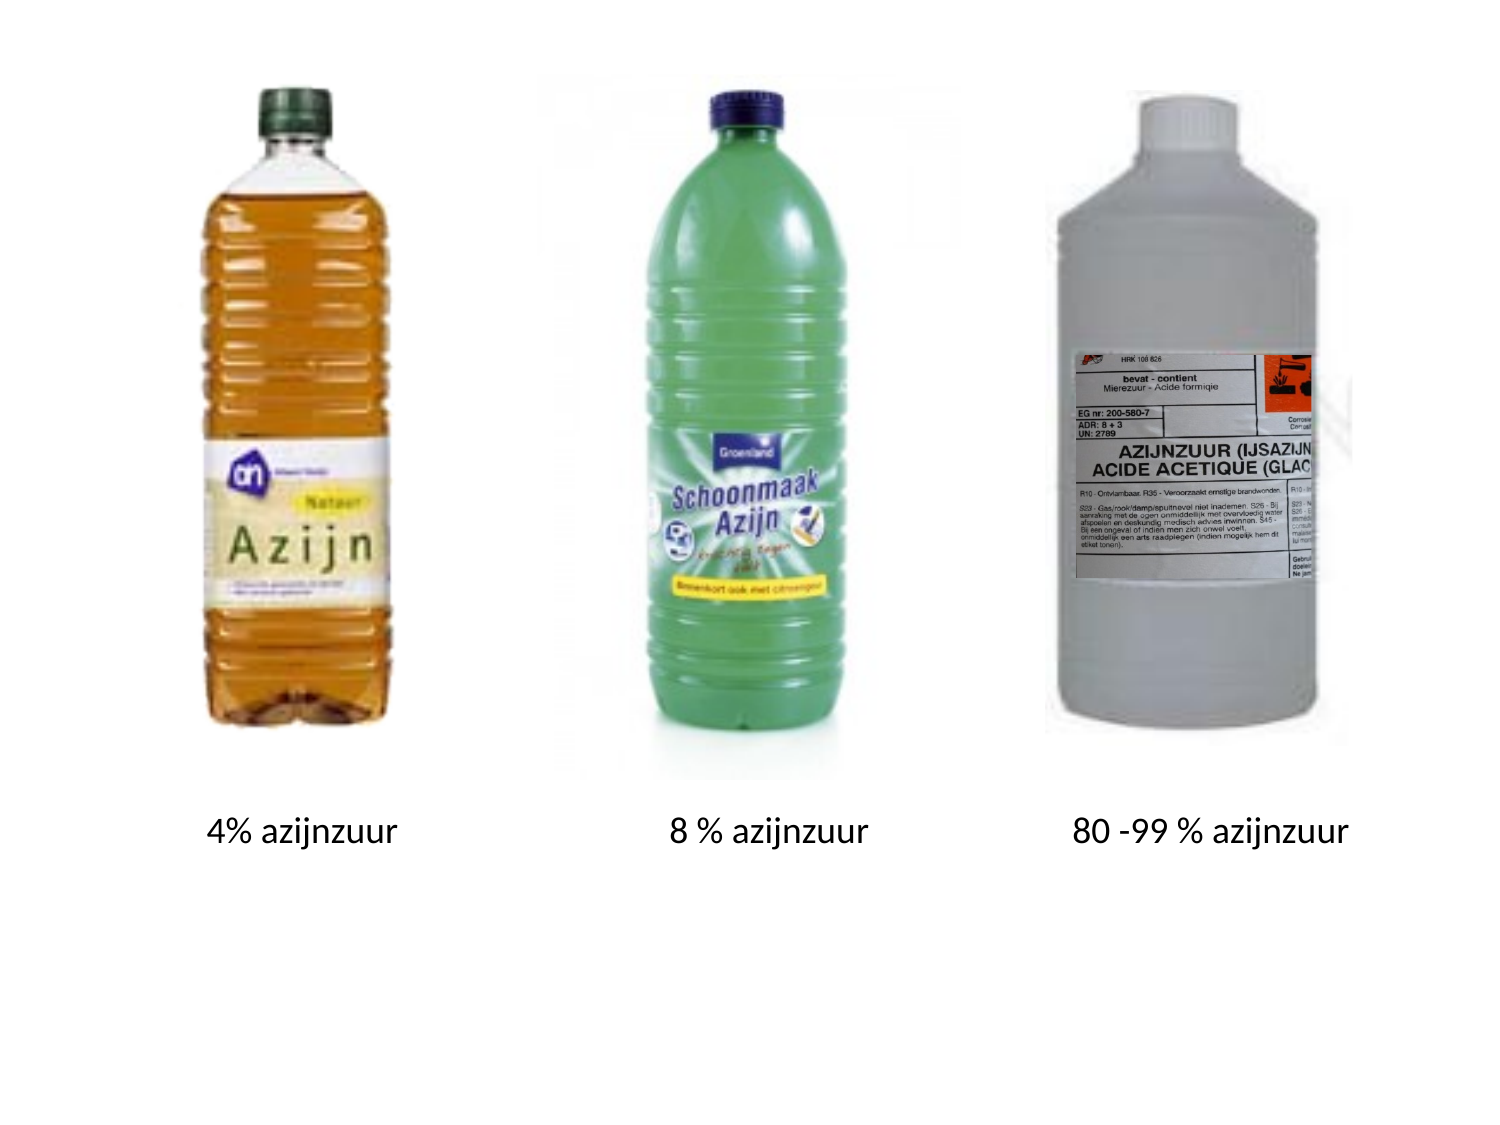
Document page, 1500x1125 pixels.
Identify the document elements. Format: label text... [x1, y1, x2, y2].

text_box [0, 62, 1353, 780]
text_box 4% azijnzuur 8 % azijnzuur 80 -99 % azijnzuur [123, 798, 1412, 949]
